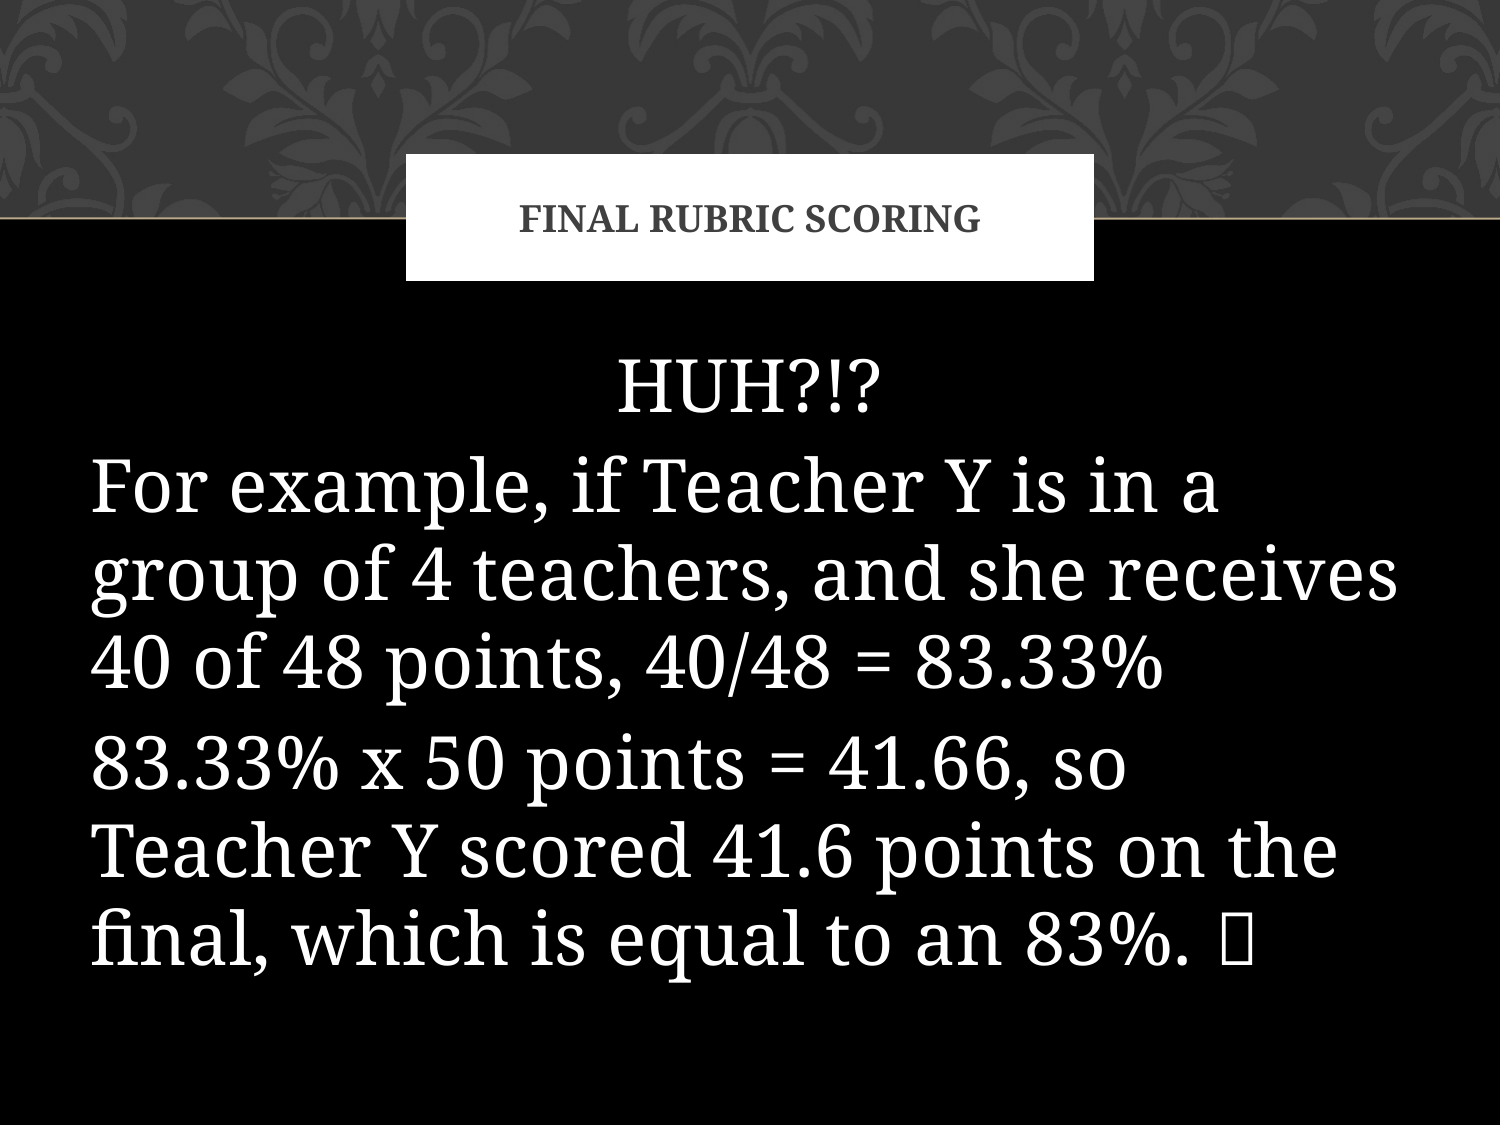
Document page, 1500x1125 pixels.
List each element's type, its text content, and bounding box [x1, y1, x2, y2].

title FINAL RUBRIC SCORING [406, 154, 1094, 281]
list HUH?!? For example, if Teacher Y is in a group of 4 teachers, and she receives 40 of 48 points, 40/48 = 83.33% 83.33% x 50 points = 41.66, so Teacher Y scored 41.6 points on the final, which is equal to an 83%.  [75, 331, 1425, 1000]
